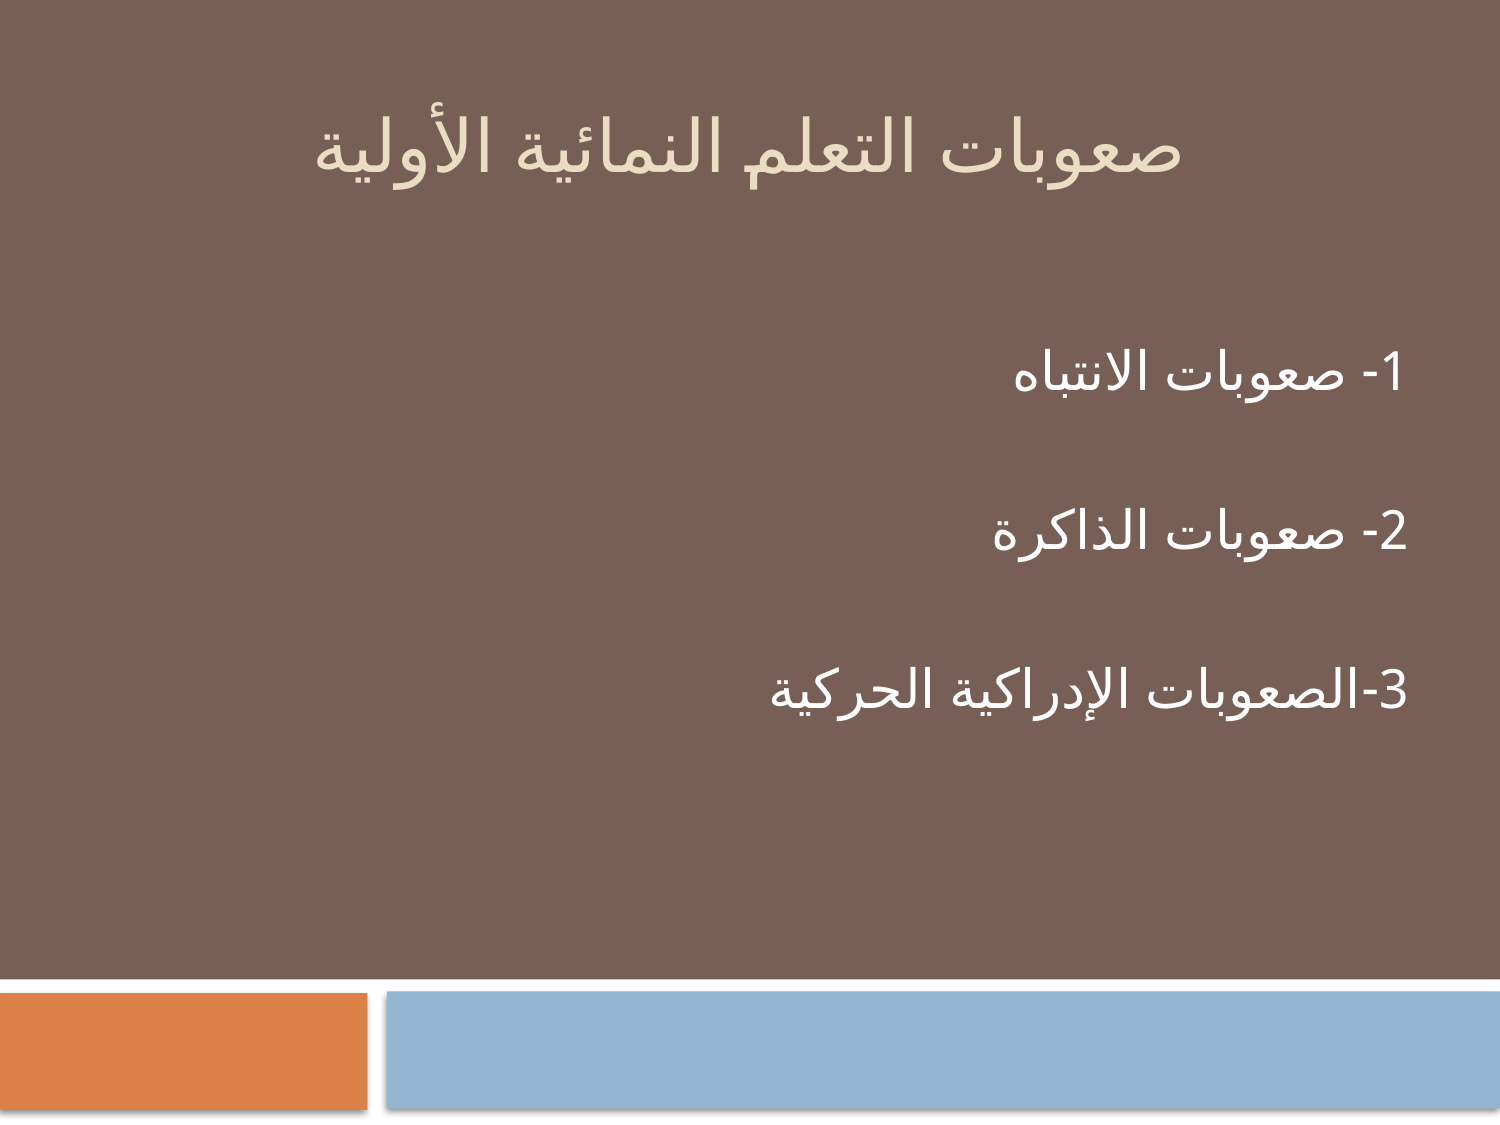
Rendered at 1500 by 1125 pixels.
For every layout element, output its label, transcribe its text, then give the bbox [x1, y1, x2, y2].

subtitle 1- صعوبات الانتباه 2- صعوبات الذاكرة 3-الصعوبات الإدراكية الحركية [112, 290, 1425, 844]
title صعوبات التعلم النمائية الأولية [218, 90, 1281, 195]
